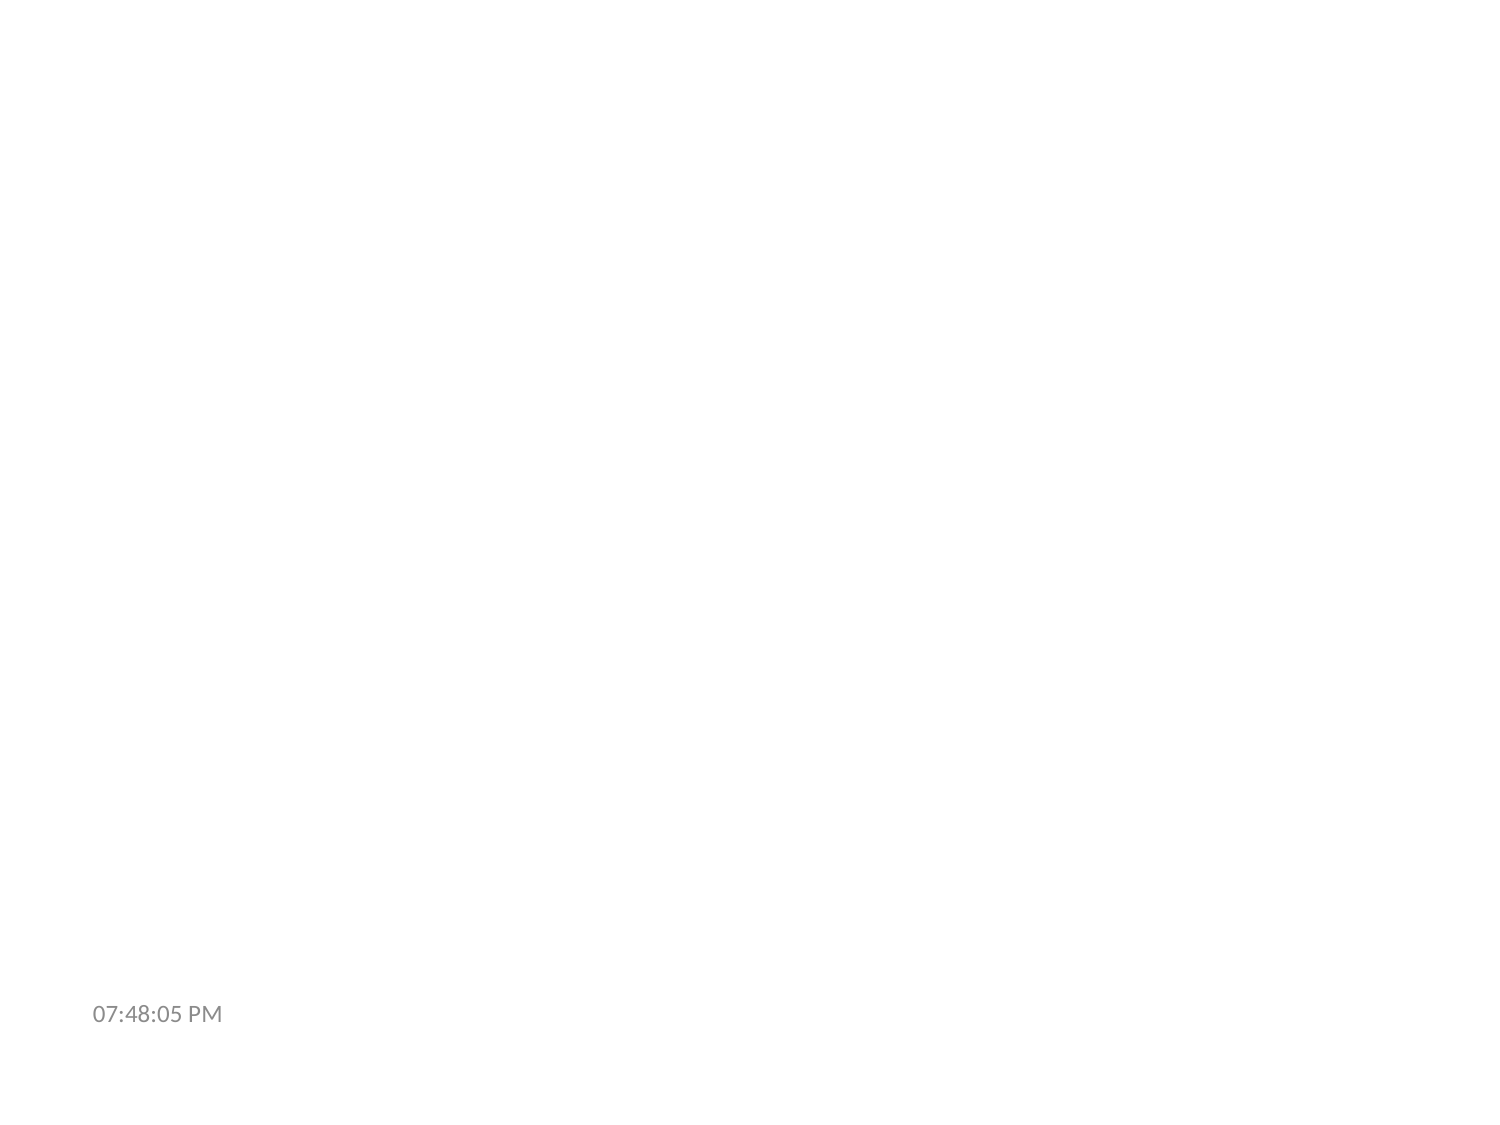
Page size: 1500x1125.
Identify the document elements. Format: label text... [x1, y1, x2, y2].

text_box 3:35:09 PM [77, 982, 428, 1043]
